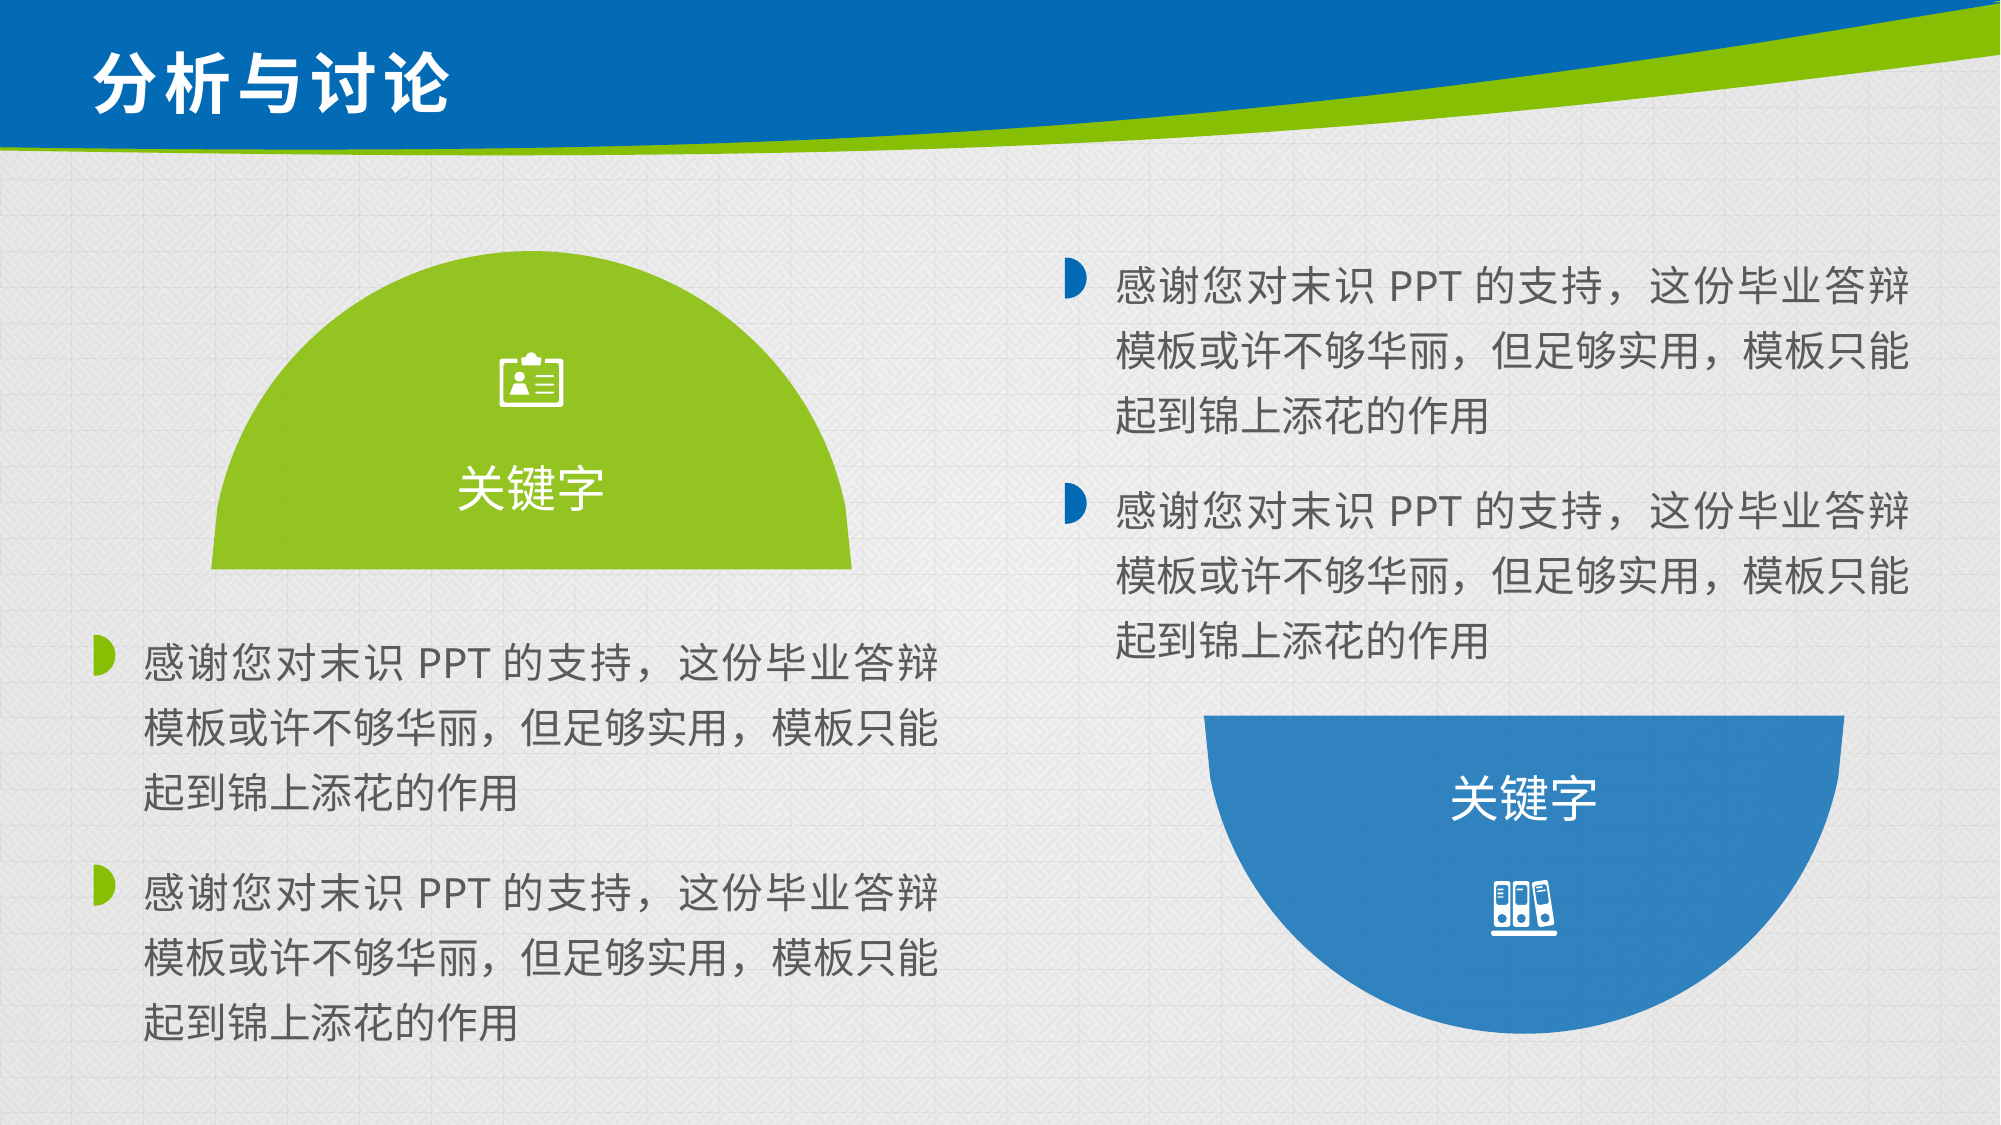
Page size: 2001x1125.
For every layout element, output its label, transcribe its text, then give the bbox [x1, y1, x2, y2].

text_box [210, 250, 853, 571]
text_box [1064, 237, 1926, 450]
text_box 关键字 [1398, 759, 1651, 835]
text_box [1064, 462, 1926, 675]
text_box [1491, 879, 1558, 936]
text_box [499, 352, 564, 407]
picture [0, 55, 2000, 1125]
text_box 关键字 [405, 450, 658, 525]
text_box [93, 844, 954, 1057]
title 分析与讨论 [76, 42, 1087, 131]
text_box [93, 614, 954, 827]
text_box [1202, 714, 1846, 1035]
